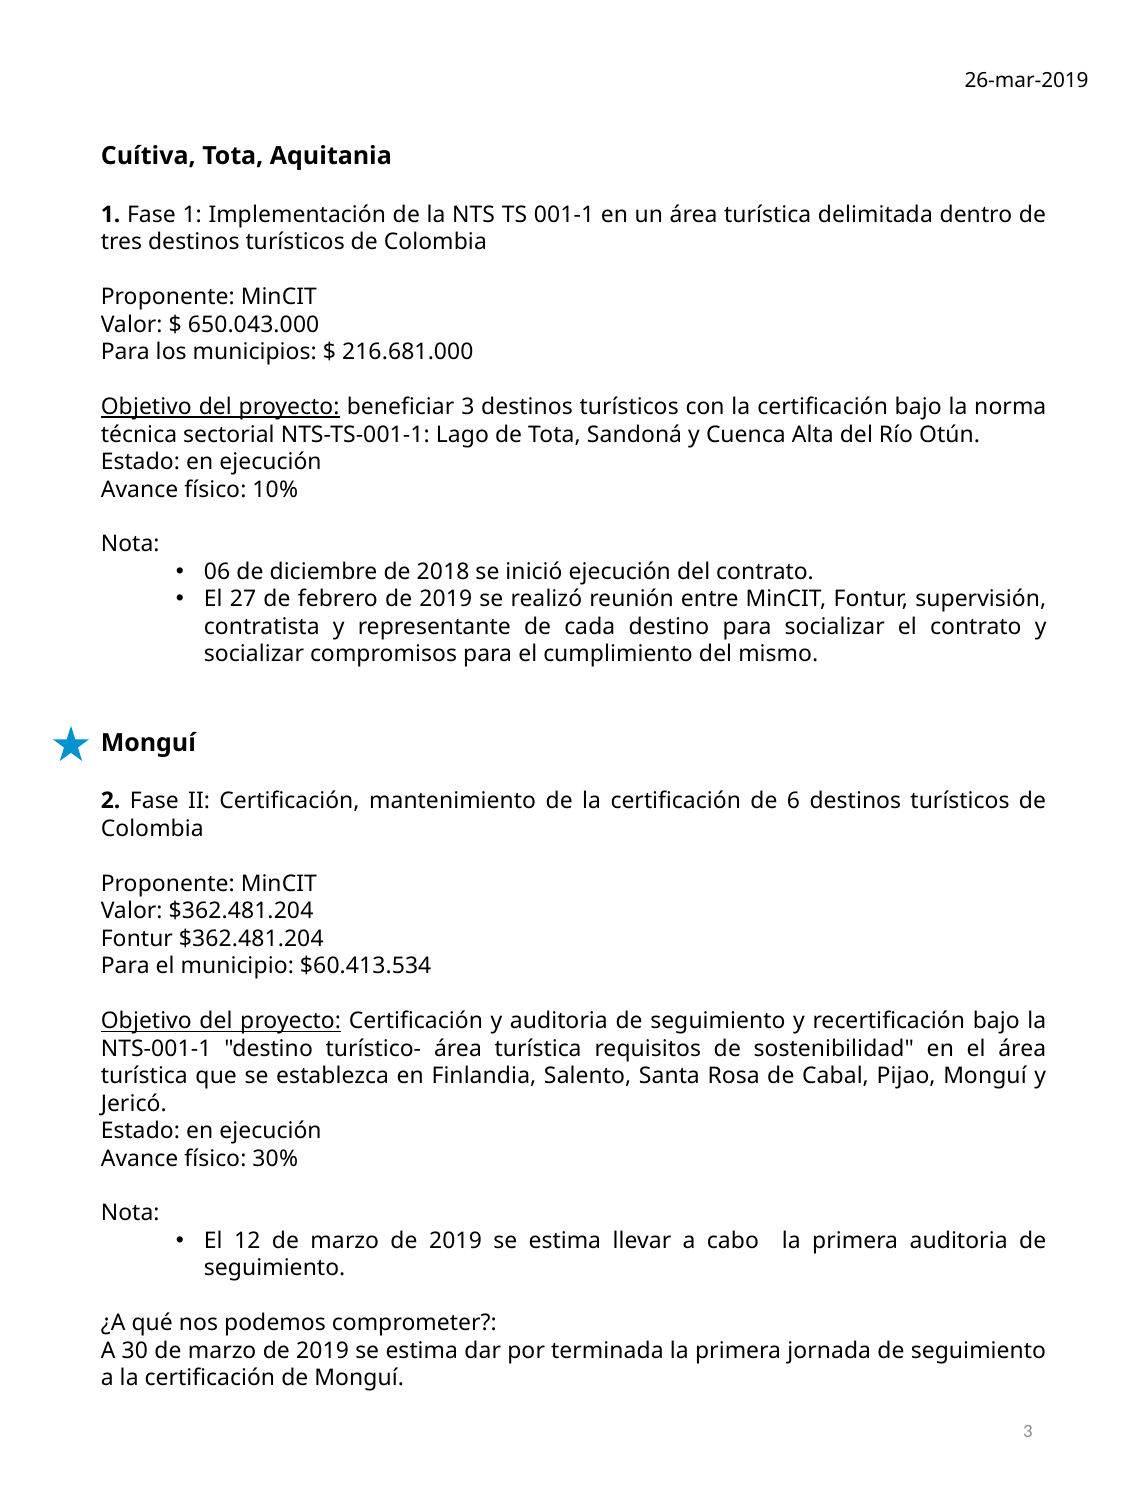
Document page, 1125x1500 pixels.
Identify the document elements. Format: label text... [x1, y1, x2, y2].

text_box 26-mar-2019 [949, 59, 1106, 100]
text_box [52, 725, 90, 761]
slide_number 3 [794, 1390, 1048, 1471]
text_box Cuítiva, Tota, Aquitania 1. Fase 1: Implementación de la NTS TS 001-1 en un área turística delimitada dentro de tres destinos turísticos de Colombia Proponente: MinCIT Valor: $ 650.043.000 Para los municipios: $ 216.681.000 Objetivo del proyecto: beneficiar 3 destinos turísticos con la certificación bajo la norma técnica sectorial NTS-TS-001-1: Lago de Tota, Sandoná y Cuenca Alta del Río Otún. Estado: en ejecución Avance físico: 10% Nota: 06 de diciembre de 2018 se inició ejecución del contrato. El 27 de febrero de 2019 se realizó reunión entre MinCIT, Fontur, supervisión, contratista y representante de cada destino para socializar el contrato y socializar compromisos para el cumplimiento del mismo. Monguí 2. Fase II: Certificación, mantenimiento de la certificación de 6 destinos turísticos de Colombia Proponente: MinCIT Valor: $362.481.204 Fontur $362.481.204 Para el municipio: $60.413.534 Objetivo del proyecto: Certificación y auditoria de seguimiento y recertificación bajo la NTS-001-1 "destino turístico- área turística requisitos de sostenibilidad" en el área turística que se establezca en Finlandia, Salento, Santa Rosa de Cabal, Pijao, Monguí y Jericó. Estado: en ejecución Avance físico: 30% Nota: El 12 de marzo de 2019 se estima llevar a cabo la primera auditoria de seguimiento. ¿A qué nos podemos comprometer?: A 30 de marzo de 2019 se estima dar por terminada la primera jornada de seguimiento a la certificación de Monguí. [85, 132, 1063, 1426]
